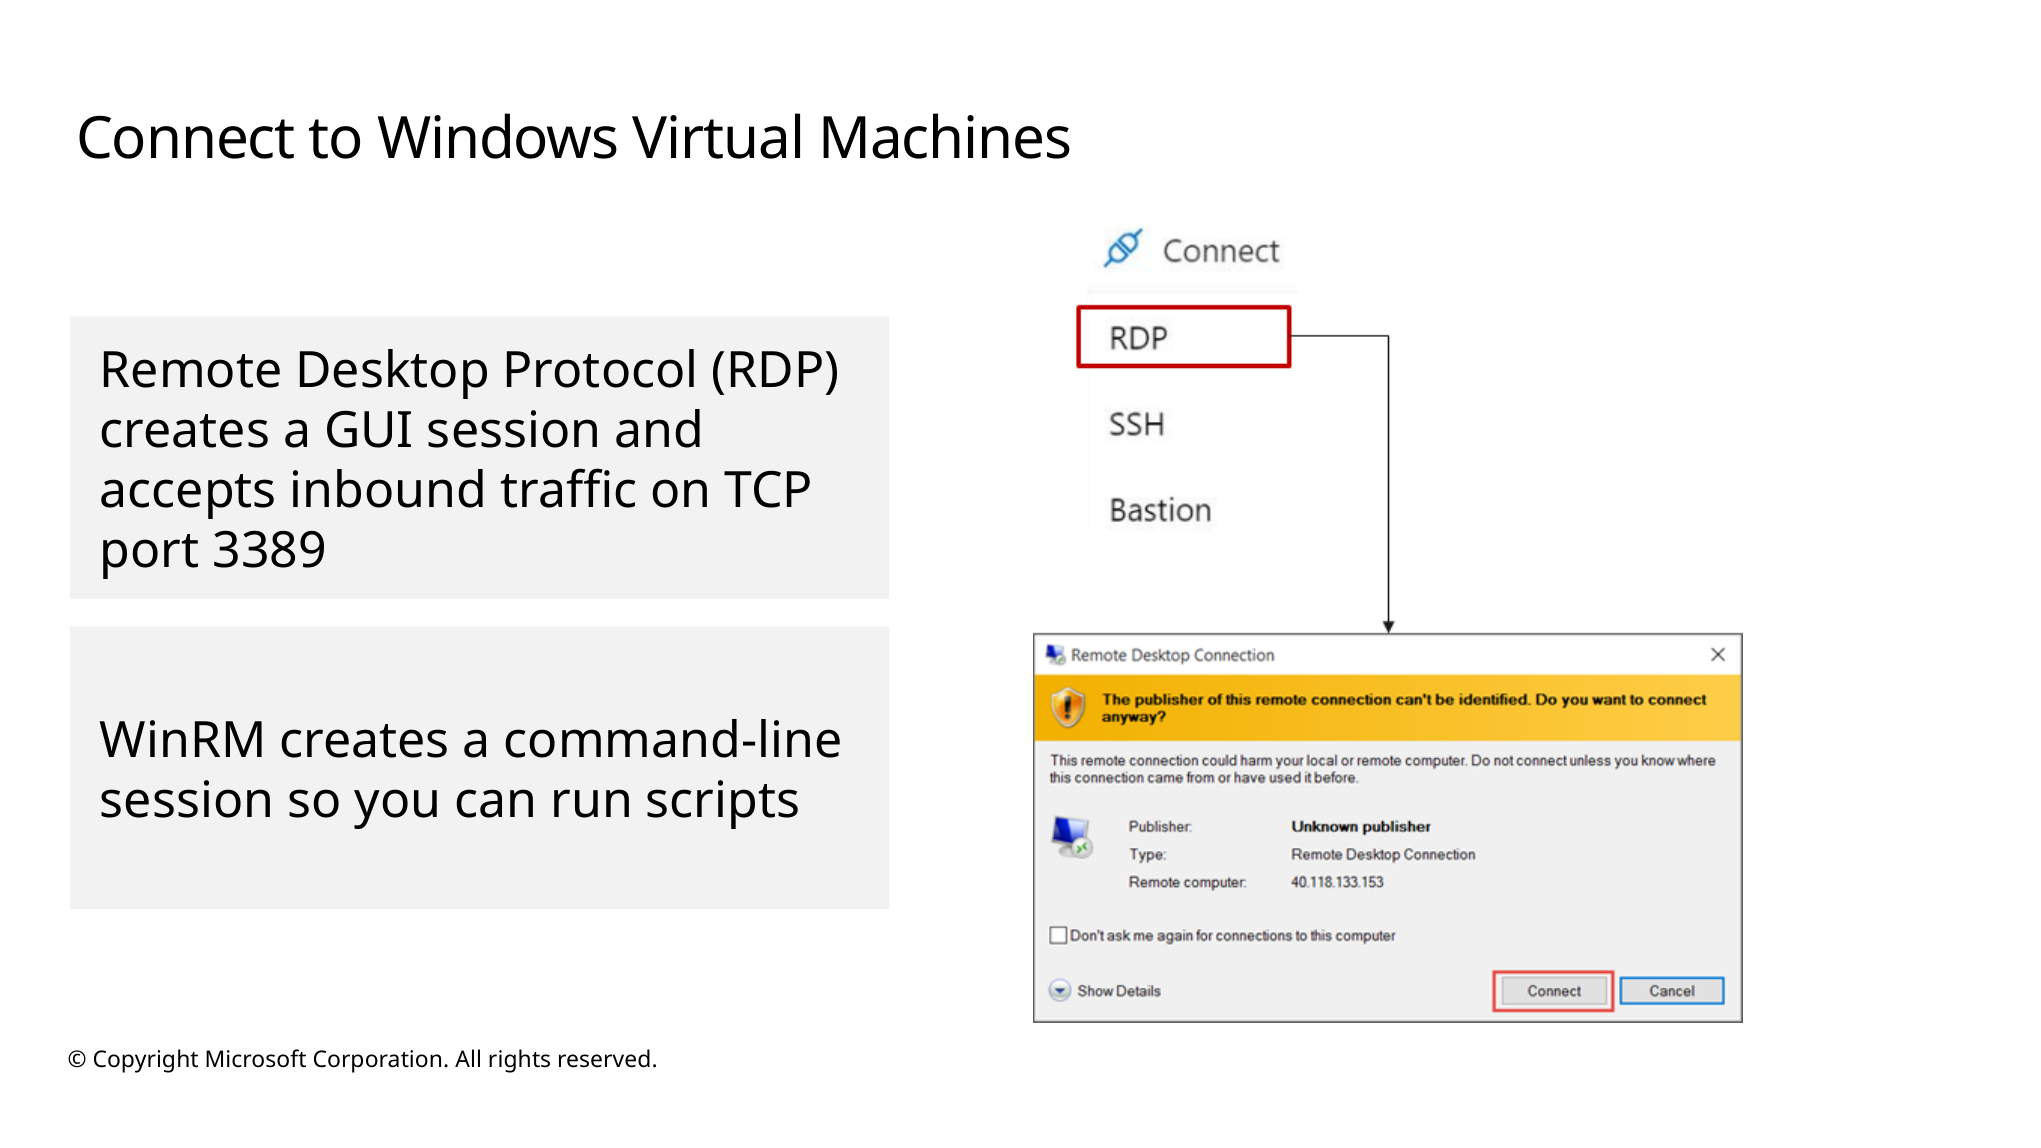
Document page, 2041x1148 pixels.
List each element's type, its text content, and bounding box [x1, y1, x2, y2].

title Connect to Windows Virtual Machines [76, 93, 1968, 230]
picture [1033, 221, 1744, 1024]
text_box WinRM creates a command-line session so you can run scripts [69, 626, 890, 909]
text_box Remote Desktop Protocol (RDP) creates a GUI session and accepts inbound traffic on TCP port 3389 [69, 316, 890, 599]
